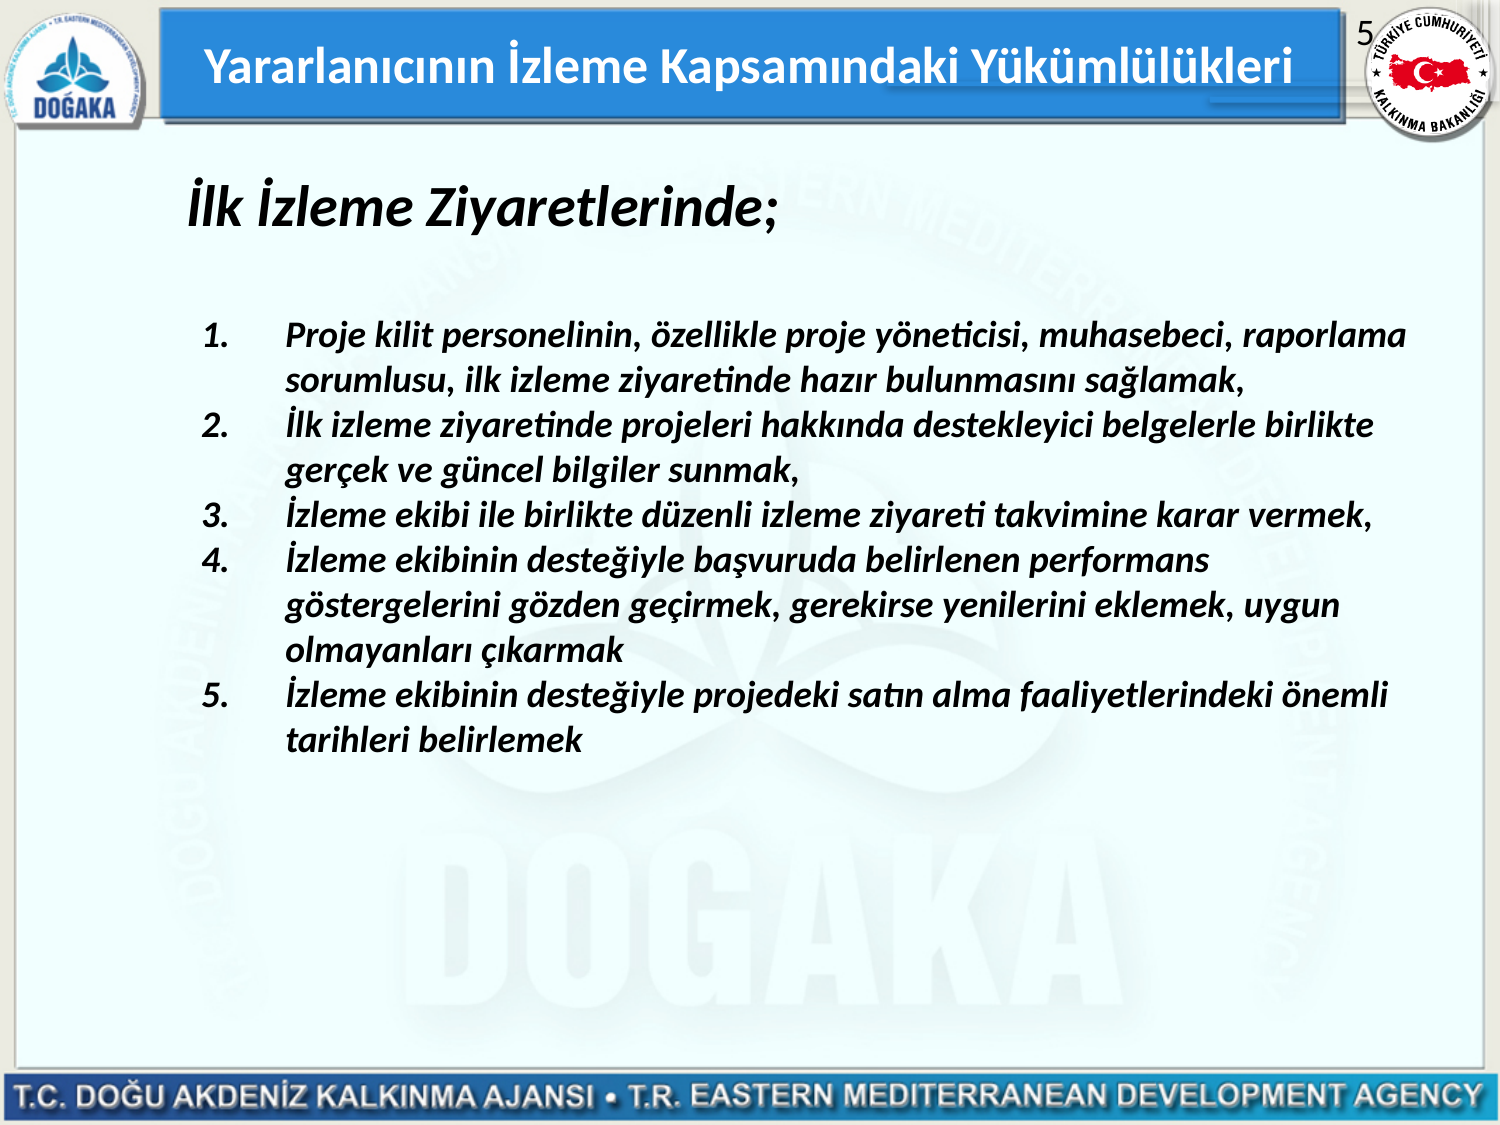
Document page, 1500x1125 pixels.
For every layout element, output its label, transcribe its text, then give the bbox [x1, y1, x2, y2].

text_box Yararlanıcının İzleme Kapsamındaki Yükümlülükleri [182, 0, 1317, 126]
slide_number 5 [1340, 0, 1466, 61]
picture [0, 0, 1500, 1125]
list Proje kilit personelinin, özellikle proje yöneticisi, muhasebeci, raporlama sorumlusu, ilk izleme ziyaretinde hazır bulunmasını sağlamak, İlk izleme ziyaretinde projeleri hakkında destekleyici belgelerle birlikte gerçek ve güncel bilgiler sunmak, İzleme ekibi ile birlikte düzenli izleme ziyareti takvimine karar vermek, İzleme ekibinin desteğiyle başvuruda belirlenen performans göstergelerini gözden geçirmek, gerekirse yenilerini eklemek, uygun olmayanları çıkarmak İzleme ekibinin desteğiyle projedeki satın alma faaliyetlerindeki önemli tarihleri belirlemek [76, 302, 1427, 1013]
title İlk İzleme Ziyaretlerinde; [171, 160, 1164, 256]
